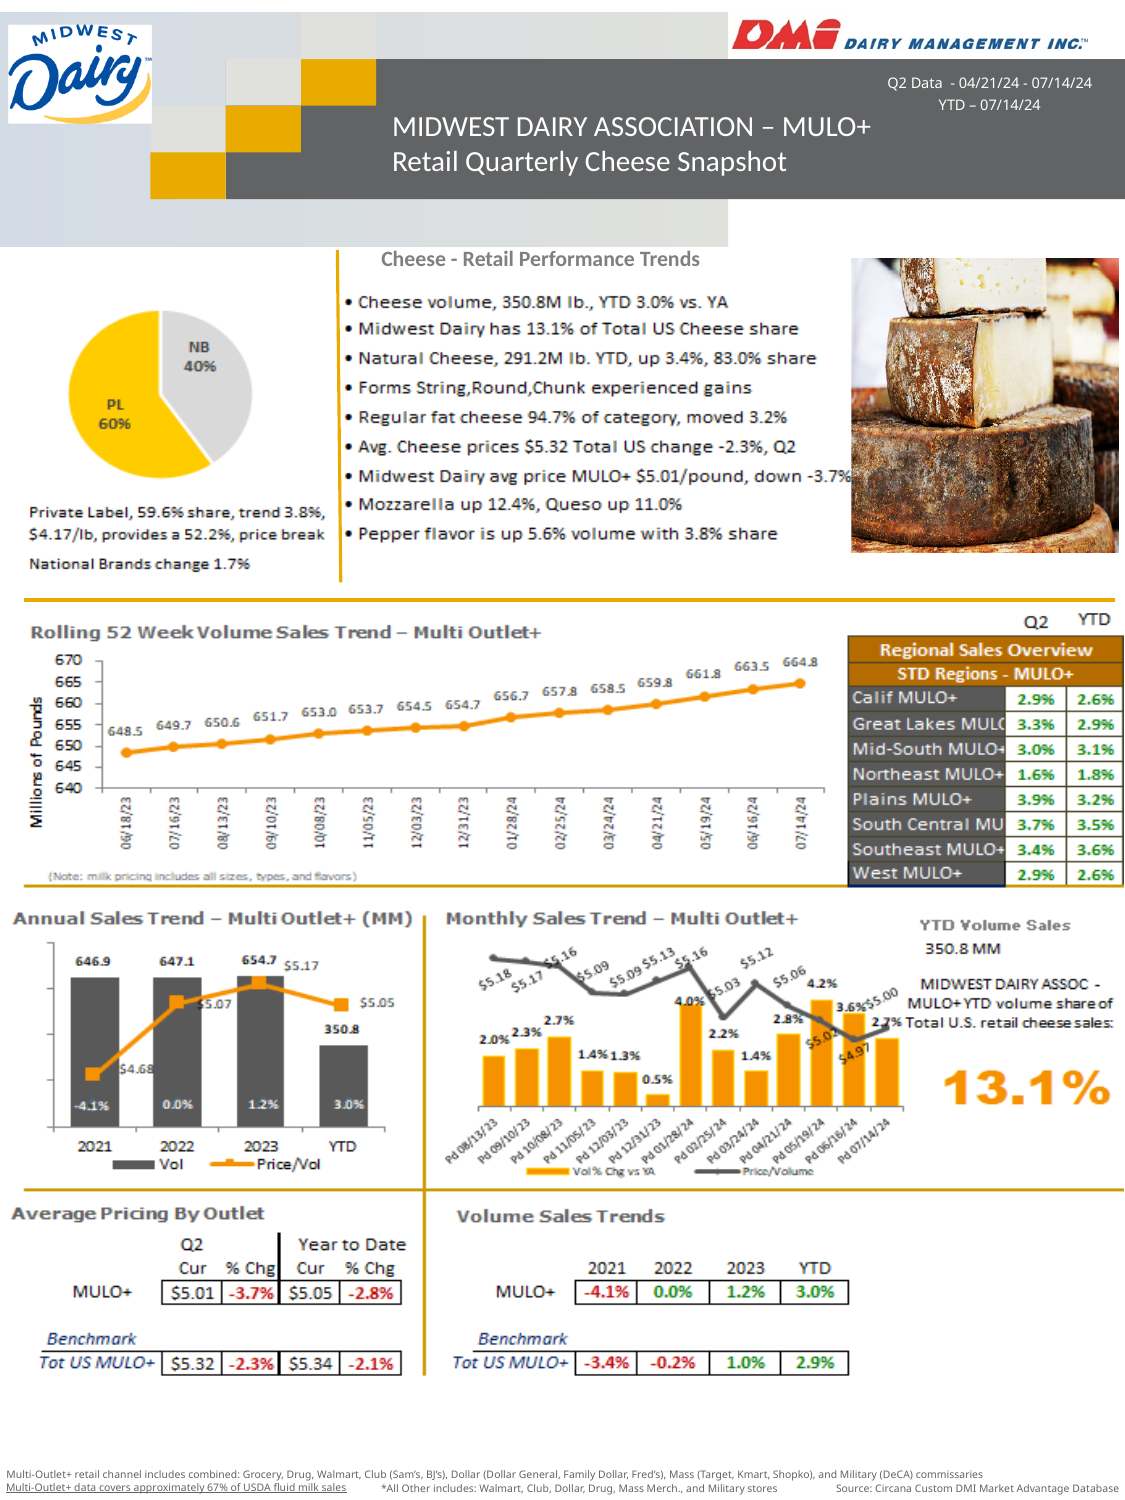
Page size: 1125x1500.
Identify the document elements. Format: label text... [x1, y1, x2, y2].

text_box Multi-Outlet+ retail channel includes combined: Grocery, Drug, Walmart, Club (Sam’s, BJ’s), Dollar (Dollar General, Family Dollar, Fred’s), Mass (Target, Kmart, Shopko), and Military (DeCA) commissaries [0, 1461, 1125, 1476]
text_box *All Other includes: Walmart, Club, Dollar, Drug, Mass Merch., and Military stores [375, 1476, 800, 1500]
text_box Source: Circana Custom DMI Market Advantage Database [800, 1476, 1125, 1500]
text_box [0, 12, 1125, 247]
picture [0, 257, 1124, 1429]
picture [8, 24, 152, 124]
picture [732, 9, 1088, 58]
text_box Multi-Outlet+ data covers approximately 67% of USDA fluid milk sales [0, 1475, 436, 1500]
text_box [337, 249, 341, 583]
text_box Cheese - Retail Performance Trends [366, 255, 716, 279]
